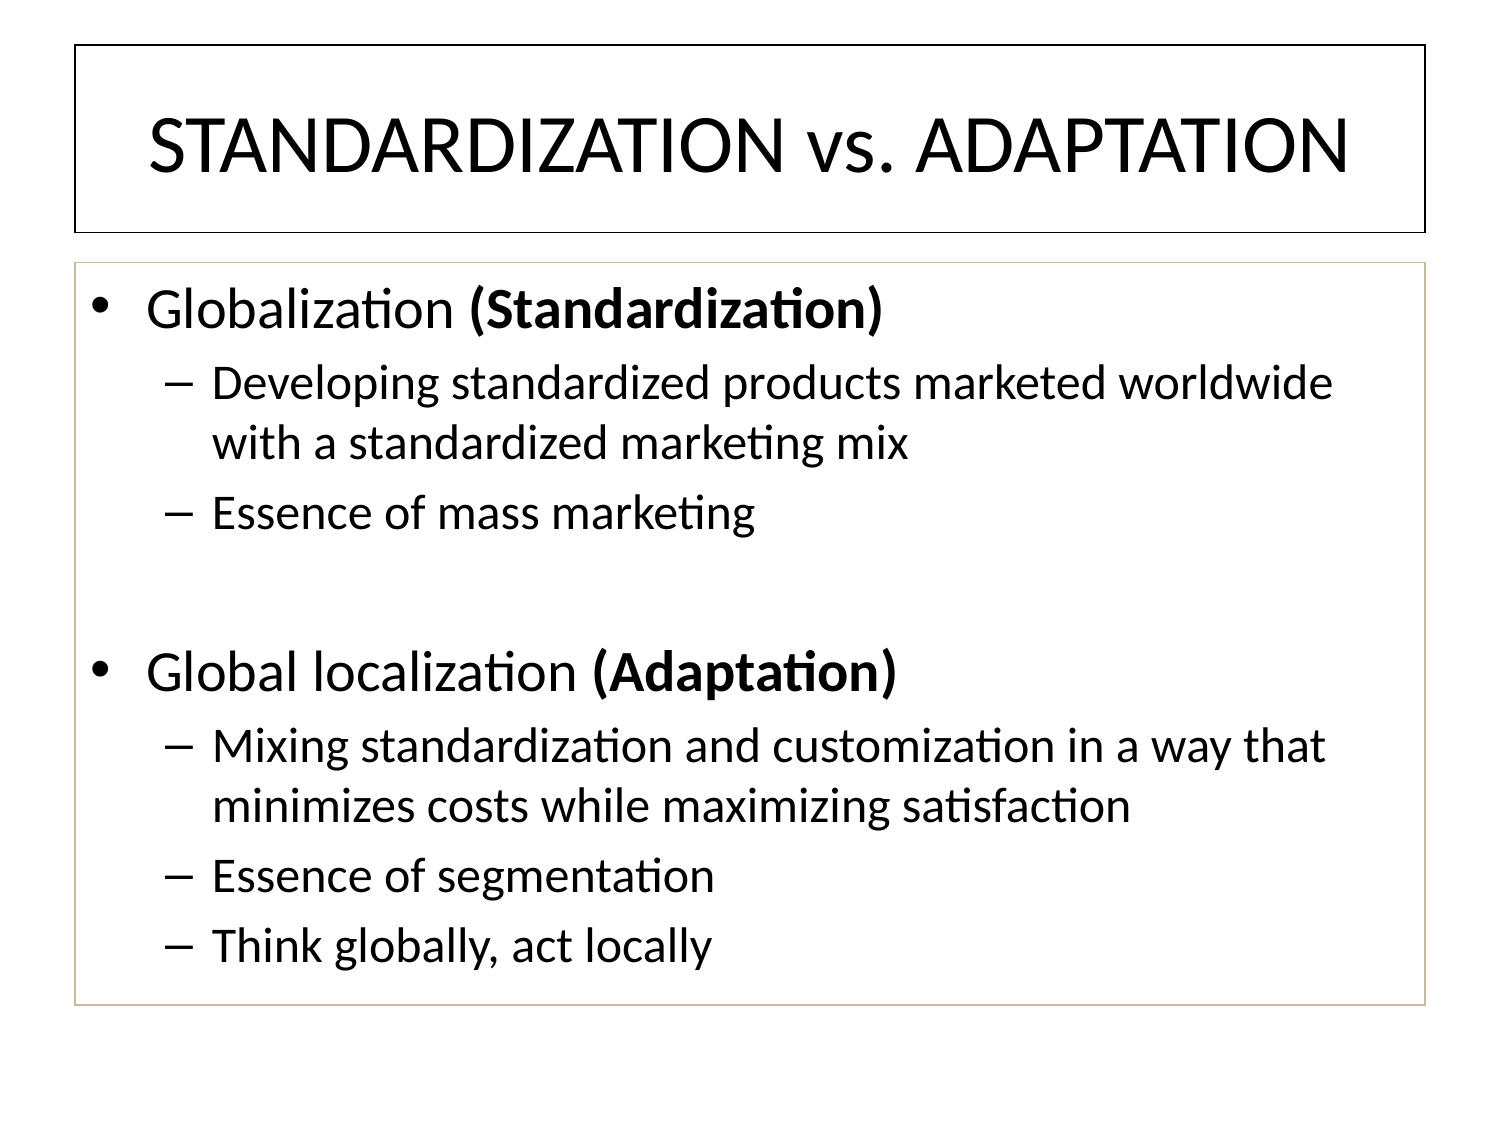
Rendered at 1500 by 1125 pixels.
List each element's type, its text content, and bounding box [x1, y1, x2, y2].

title STANDARDIZATION vs. ADAPTATION [74, 44, 1426, 233]
list Globalization (Standardization) Developing standardized products marketed worldwide with a standardized marketing mix Essence of mass marketing Global localization (Adaptation) Mixing standardization and customization in a way that minimizes costs while maximizing satisfaction Essence of segmentation Think globally, act locally [74, 262, 1426, 1006]
